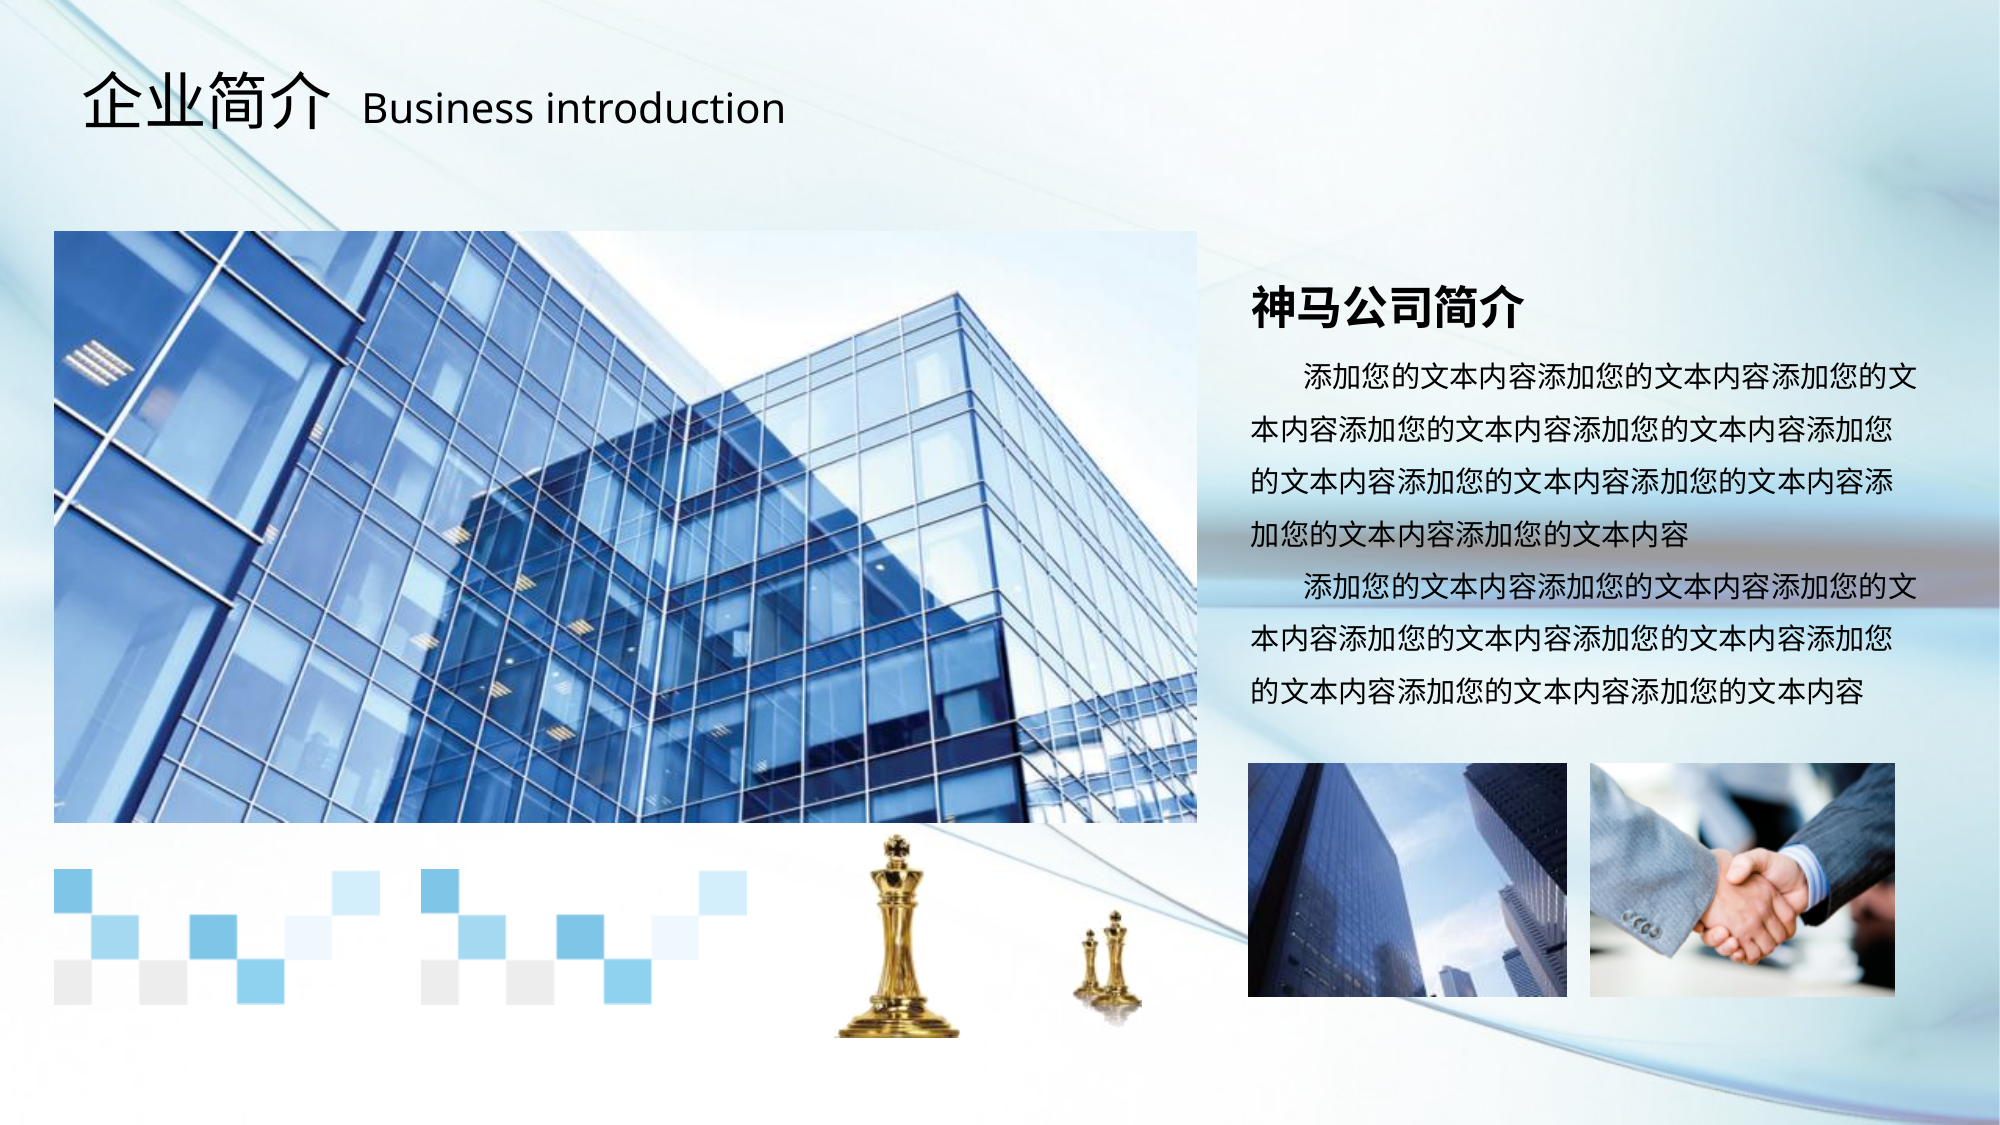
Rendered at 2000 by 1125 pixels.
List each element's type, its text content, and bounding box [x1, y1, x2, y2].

picture [834, 833, 1142, 1038]
picture [54, 869, 380, 1005]
picture [421, 869, 747, 1005]
text_box 神马公司简介 [1236, 243, 1733, 341]
picture [1247, 762, 1568, 998]
picture [54, 231, 1197, 823]
text_box 企业简介 [66, 54, 347, 145]
text_box 添加您的文本内容添加您的文本内容添加您的文本内容添加您的文本内容添加您的文本内容添加您的文本内容添加您的文本内容添加您的文本内容添加您的文本内容添加您的文本内容 添加您的文本内容添加您的文本内容添加您的文本内容添加您的文本内容添加您的文本内容添加您的文本内容添加您的文本内容添加您的文本内容 [1236, 333, 1933, 716]
text_box Business introduction [346, 74, 802, 140]
picture [1590, 763, 1896, 997]
